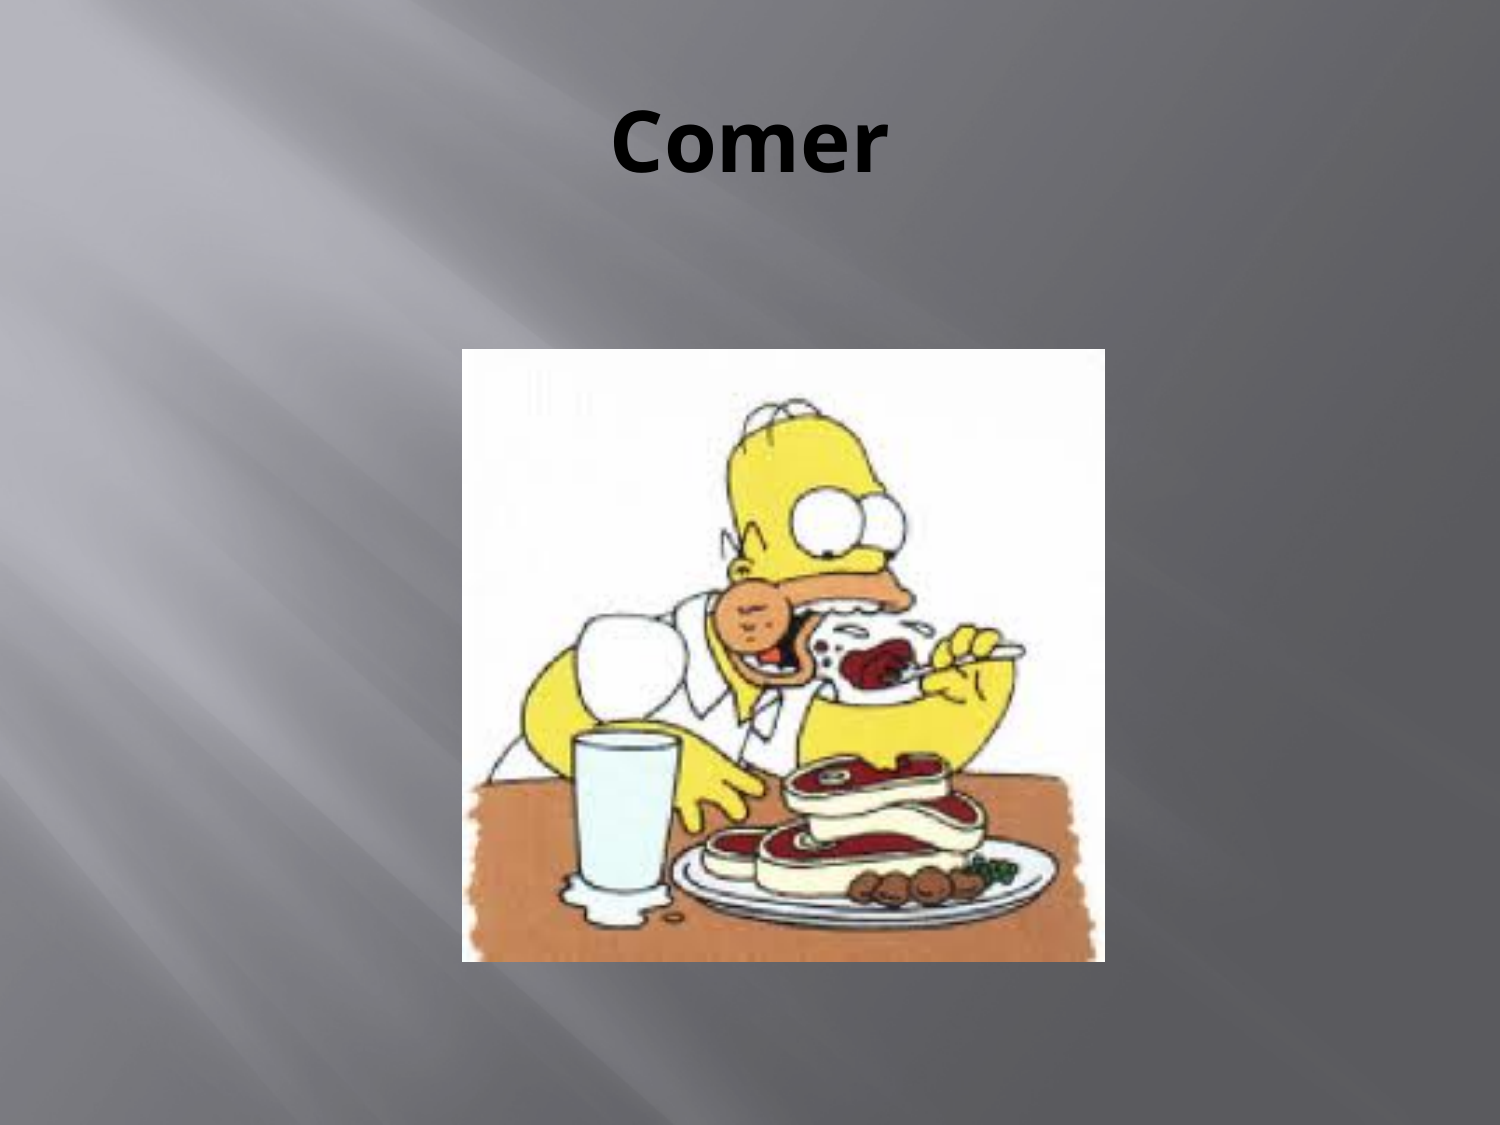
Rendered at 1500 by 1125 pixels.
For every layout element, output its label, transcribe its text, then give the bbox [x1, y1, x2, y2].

title Comer [75, 45, 1425, 233]
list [462, 349, 1105, 962]
